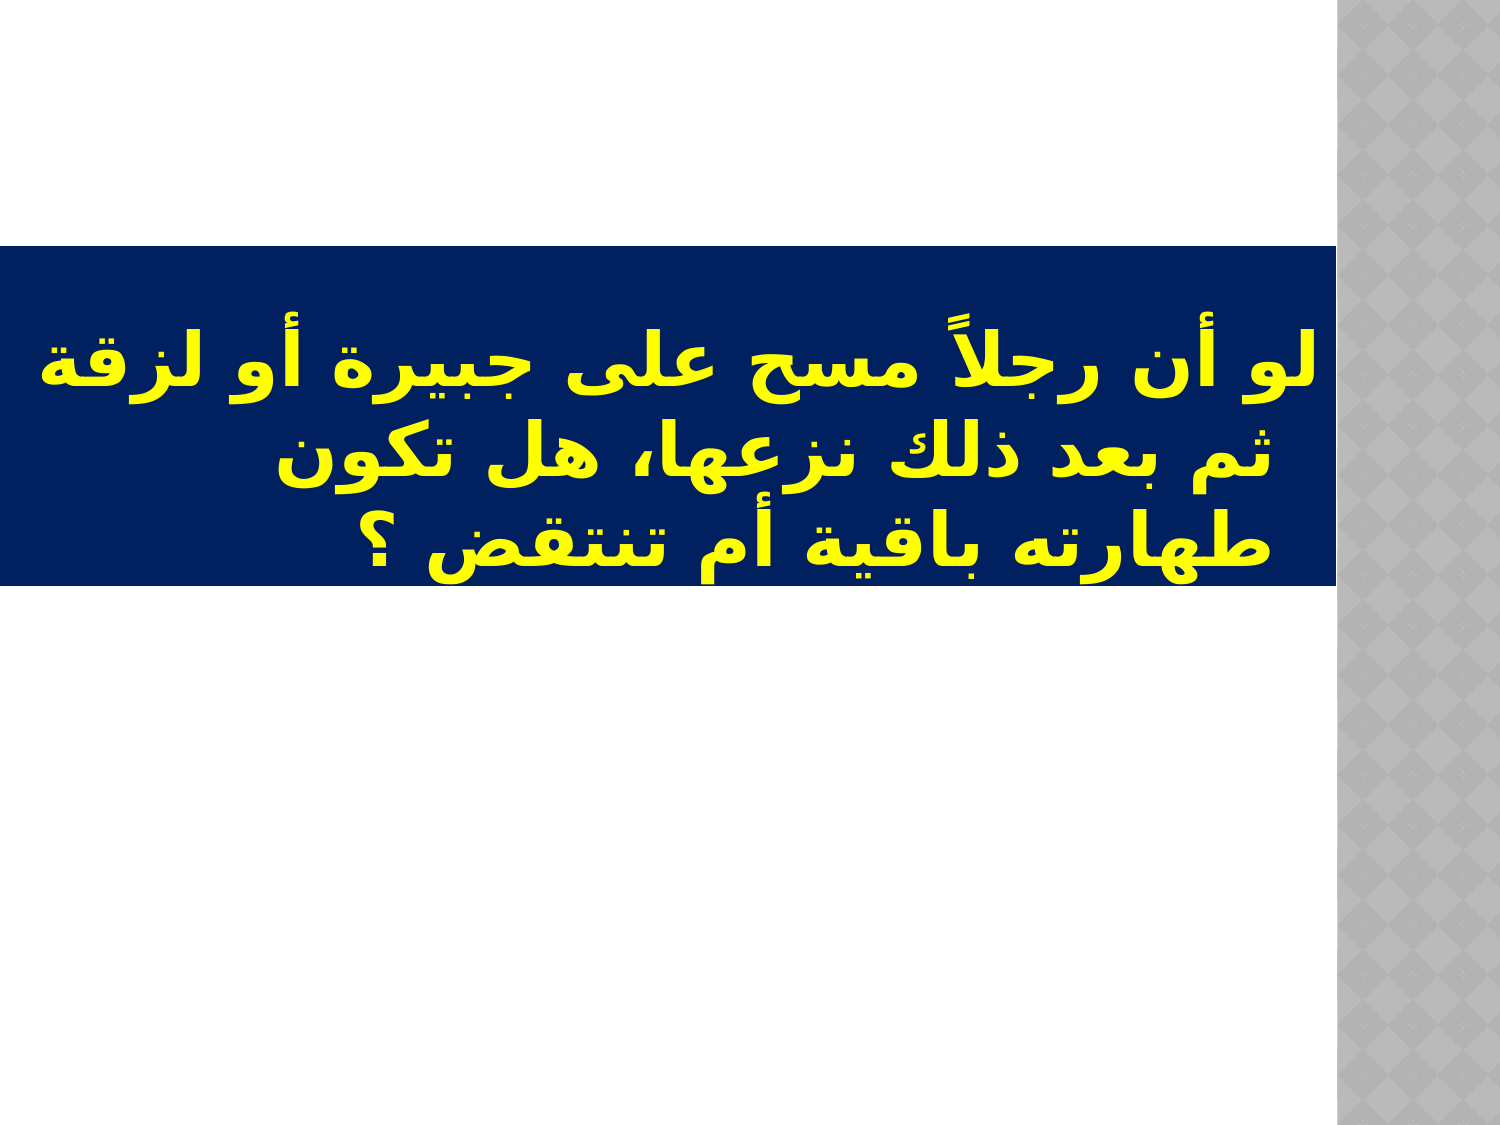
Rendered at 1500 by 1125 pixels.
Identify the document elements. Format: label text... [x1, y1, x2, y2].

list لو أن رجلاً مسح على جبيرة أو لزقة ثم بعد ذلك نزعها، هل تكون طهارته باقية أم تنتقض ؟ [0, 246, 1336, 586]
